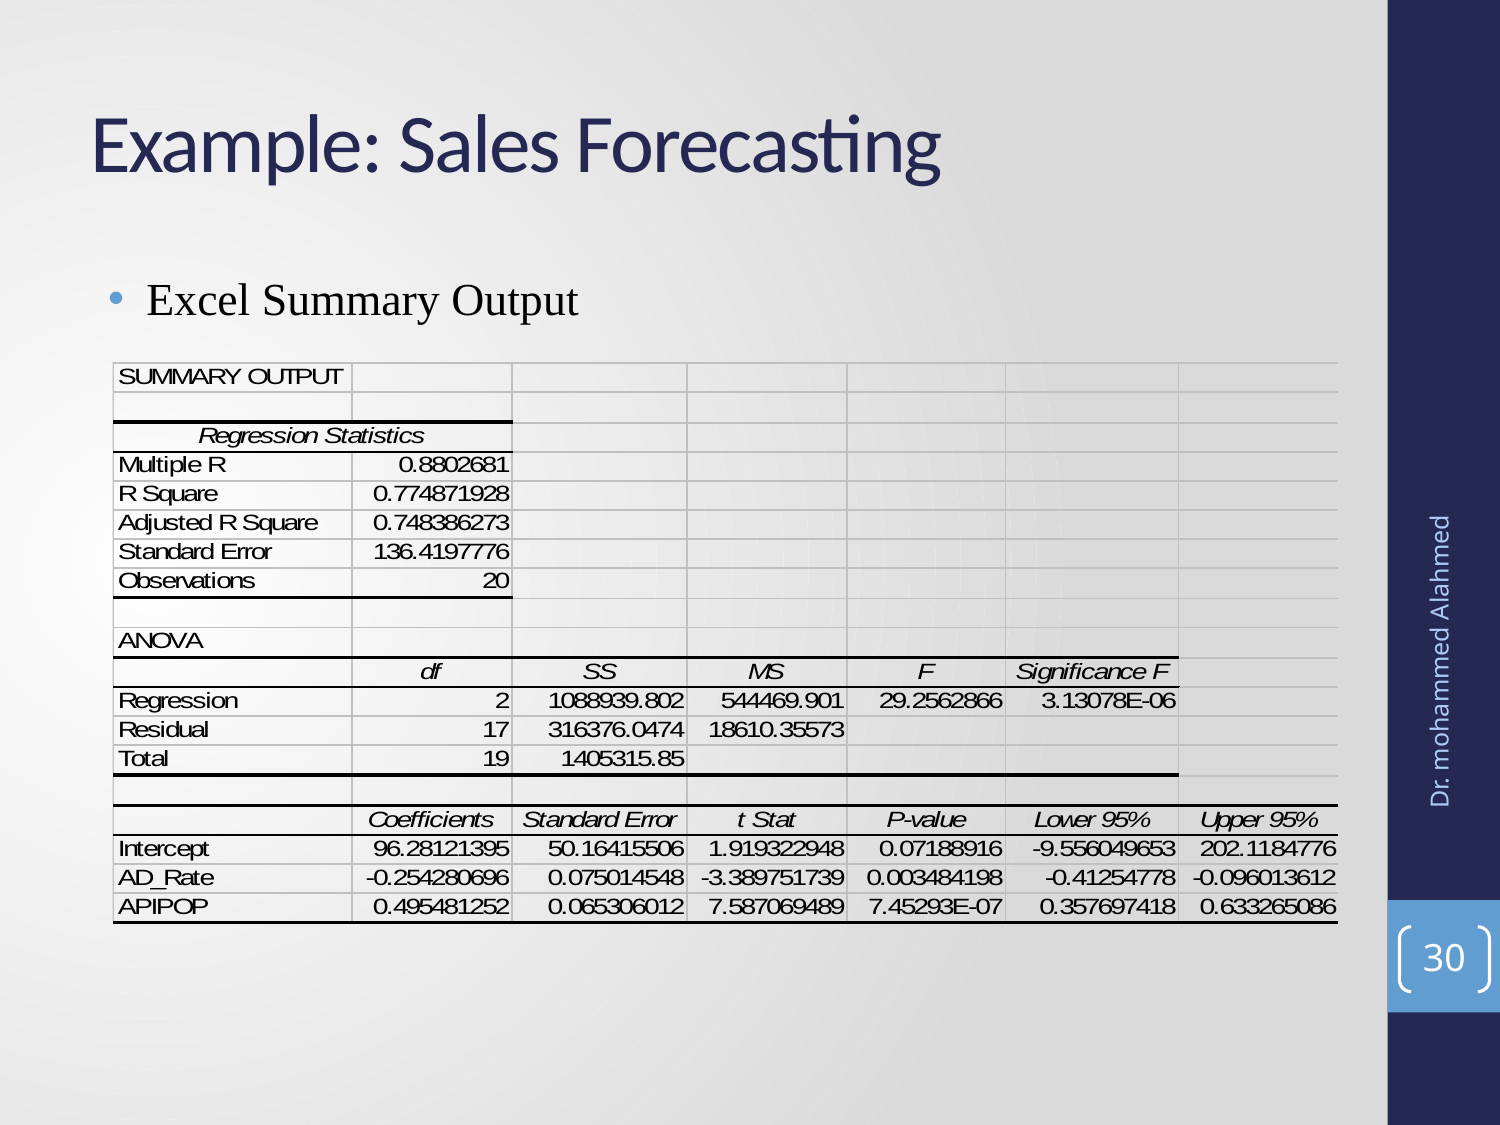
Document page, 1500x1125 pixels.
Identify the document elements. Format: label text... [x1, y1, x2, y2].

slide_number 30 [1397, 925, 1492, 994]
title Example: Sales Forecasting [75, 45, 1325, 233]
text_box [111, 361, 1341, 926]
list Excel Summary Output [75, 262, 1325, 1050]
footer Dr. mohammed Alahmed [1408, 500, 1469, 889]
